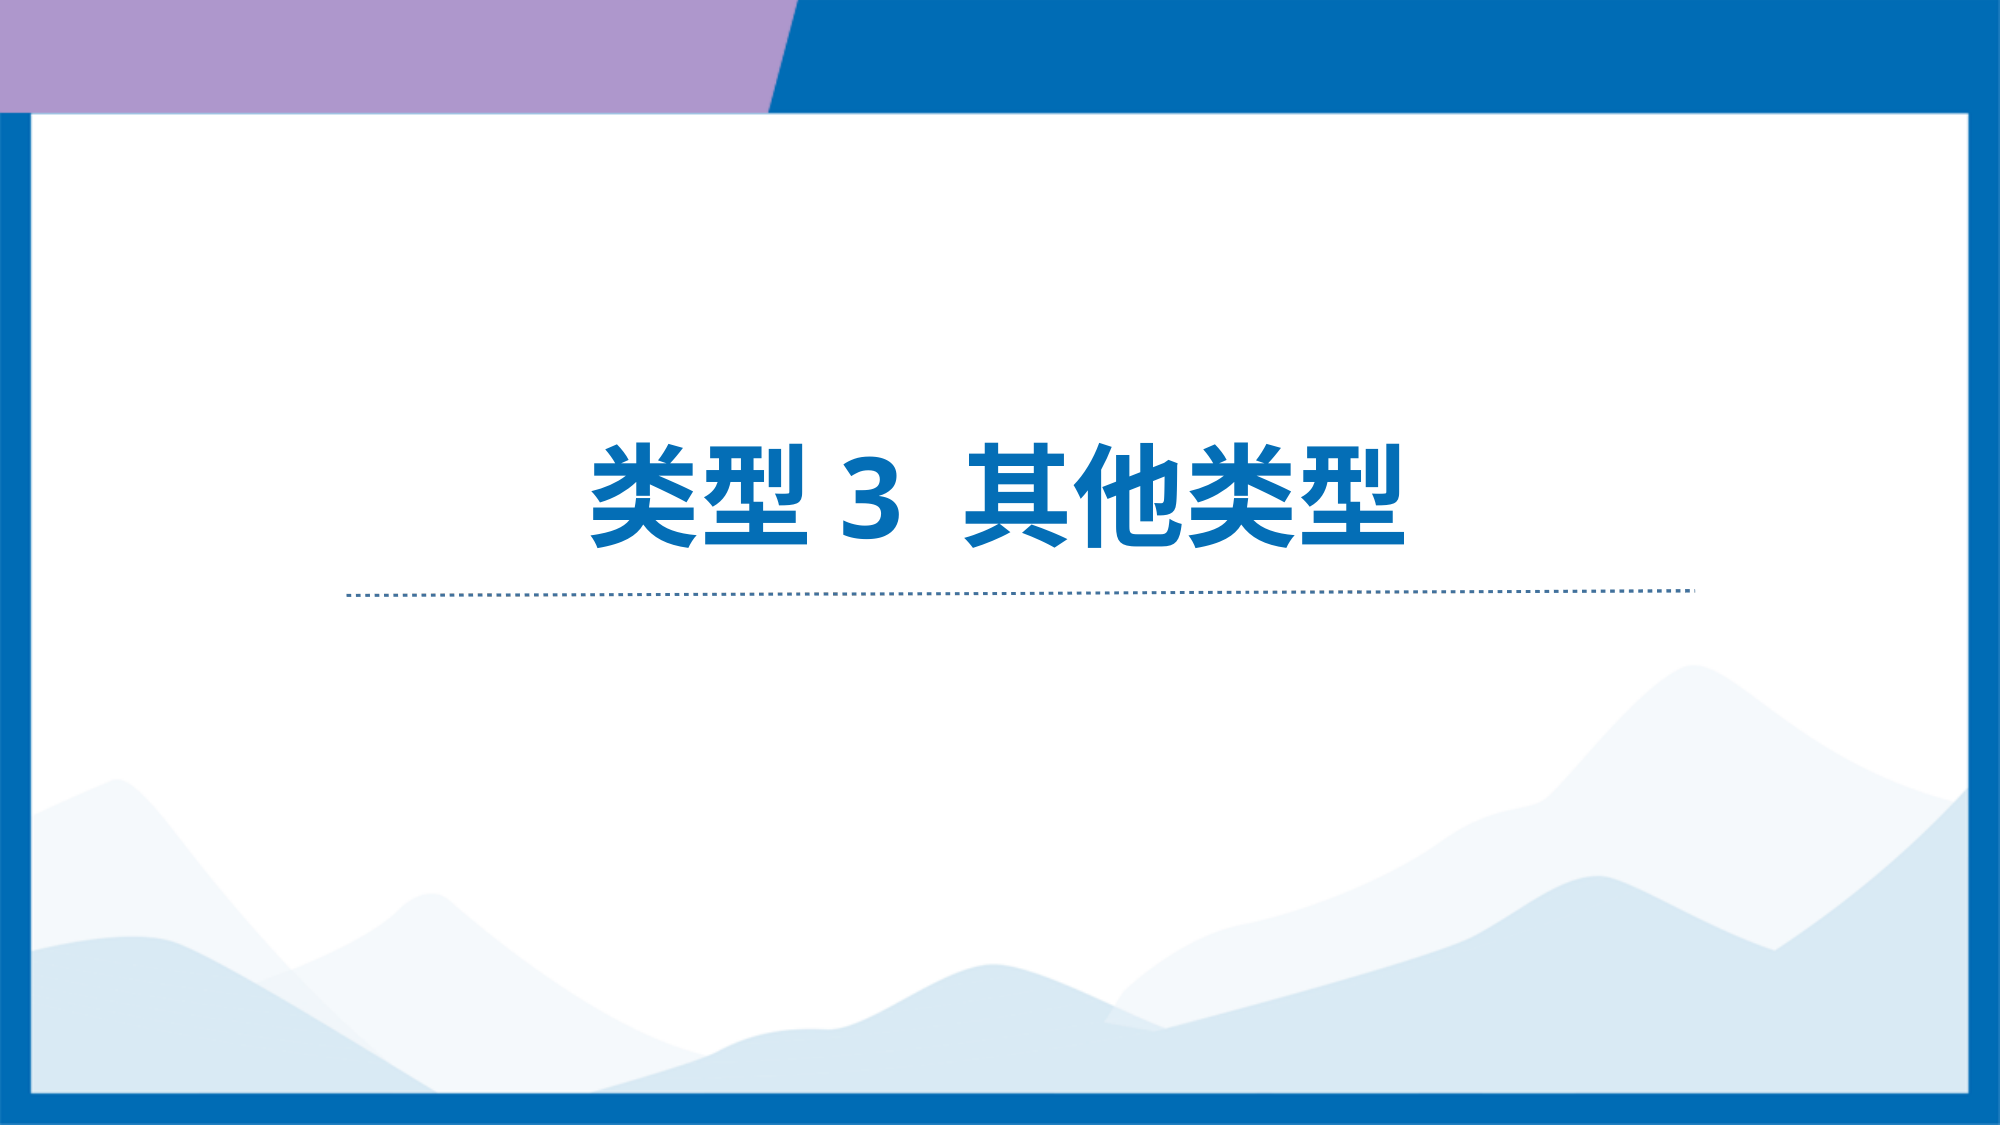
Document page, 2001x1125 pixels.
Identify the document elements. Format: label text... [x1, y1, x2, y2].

picture [0, 0, 2000, 1125]
text_box 类型3 其他类型 [35, 408, 1962, 561]
